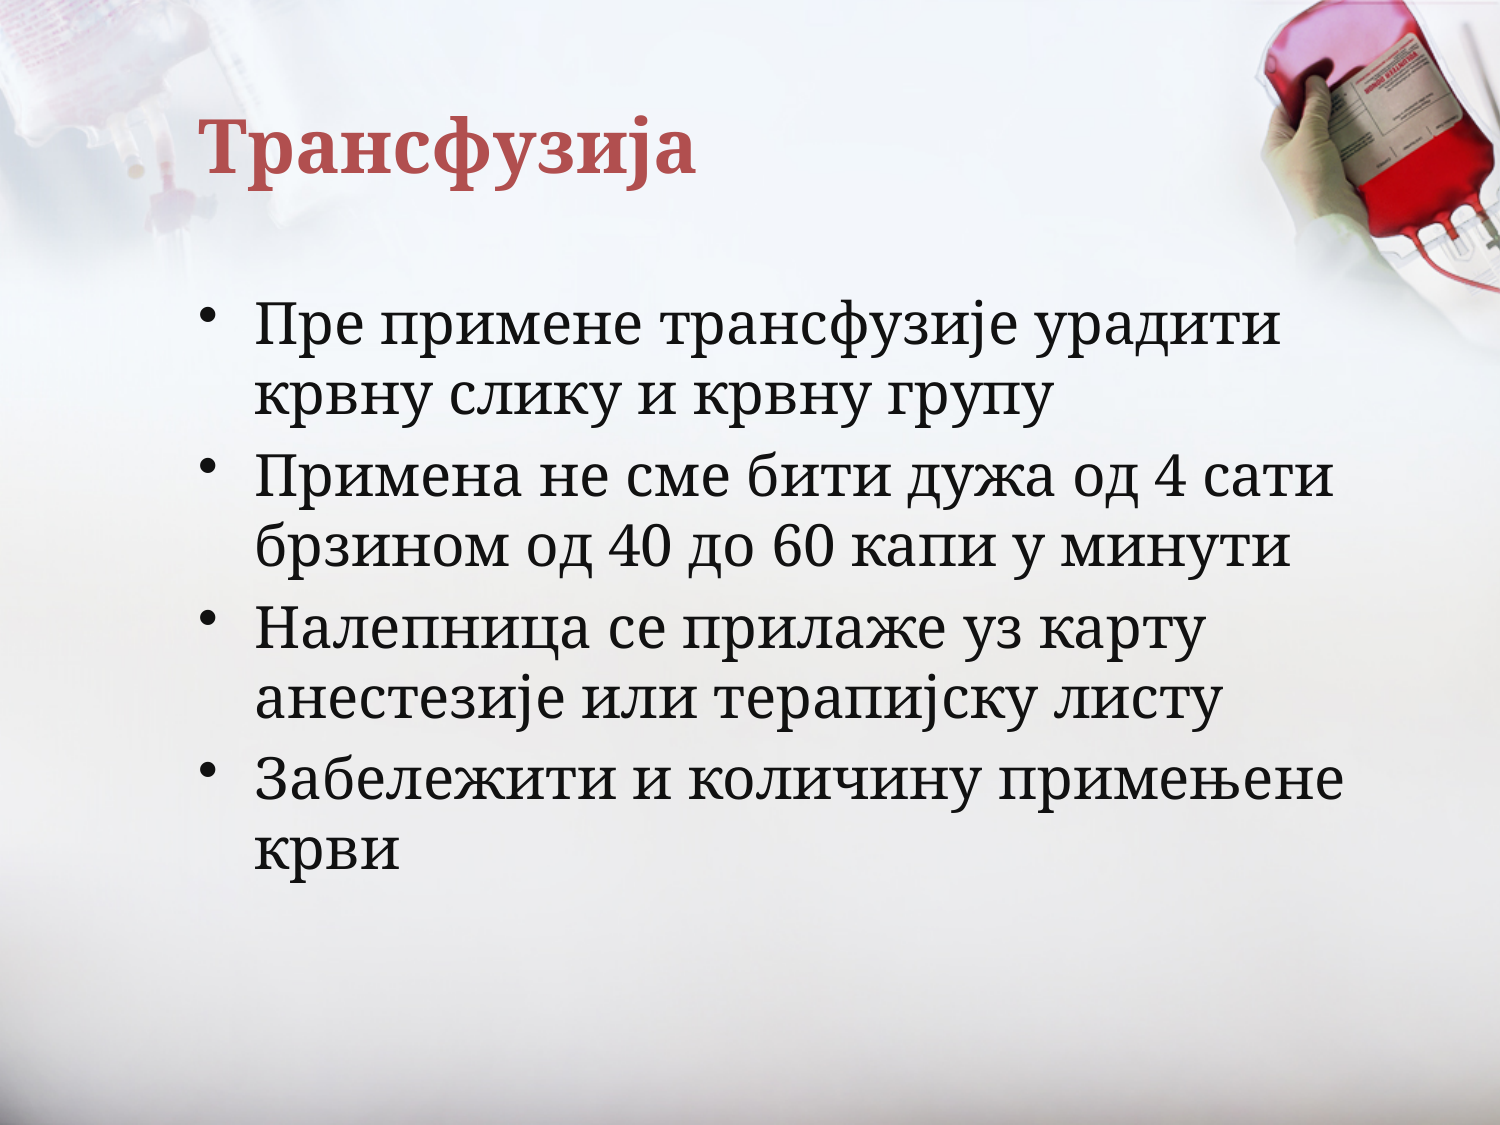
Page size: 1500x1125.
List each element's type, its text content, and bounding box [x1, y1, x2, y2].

list Пре примене трансфузије урадити крвну слику и крвну групу Примена не сме бити дужа од 4 сати брзином од 40 до 60 капи у минути Налепница се прилаже уз карту анестезије или терапијску листу Забележити и количину примењене крви [183, 278, 1459, 1094]
picture [0, 0, 1500, 1125]
title Трансфузија [183, 101, 1459, 186]
